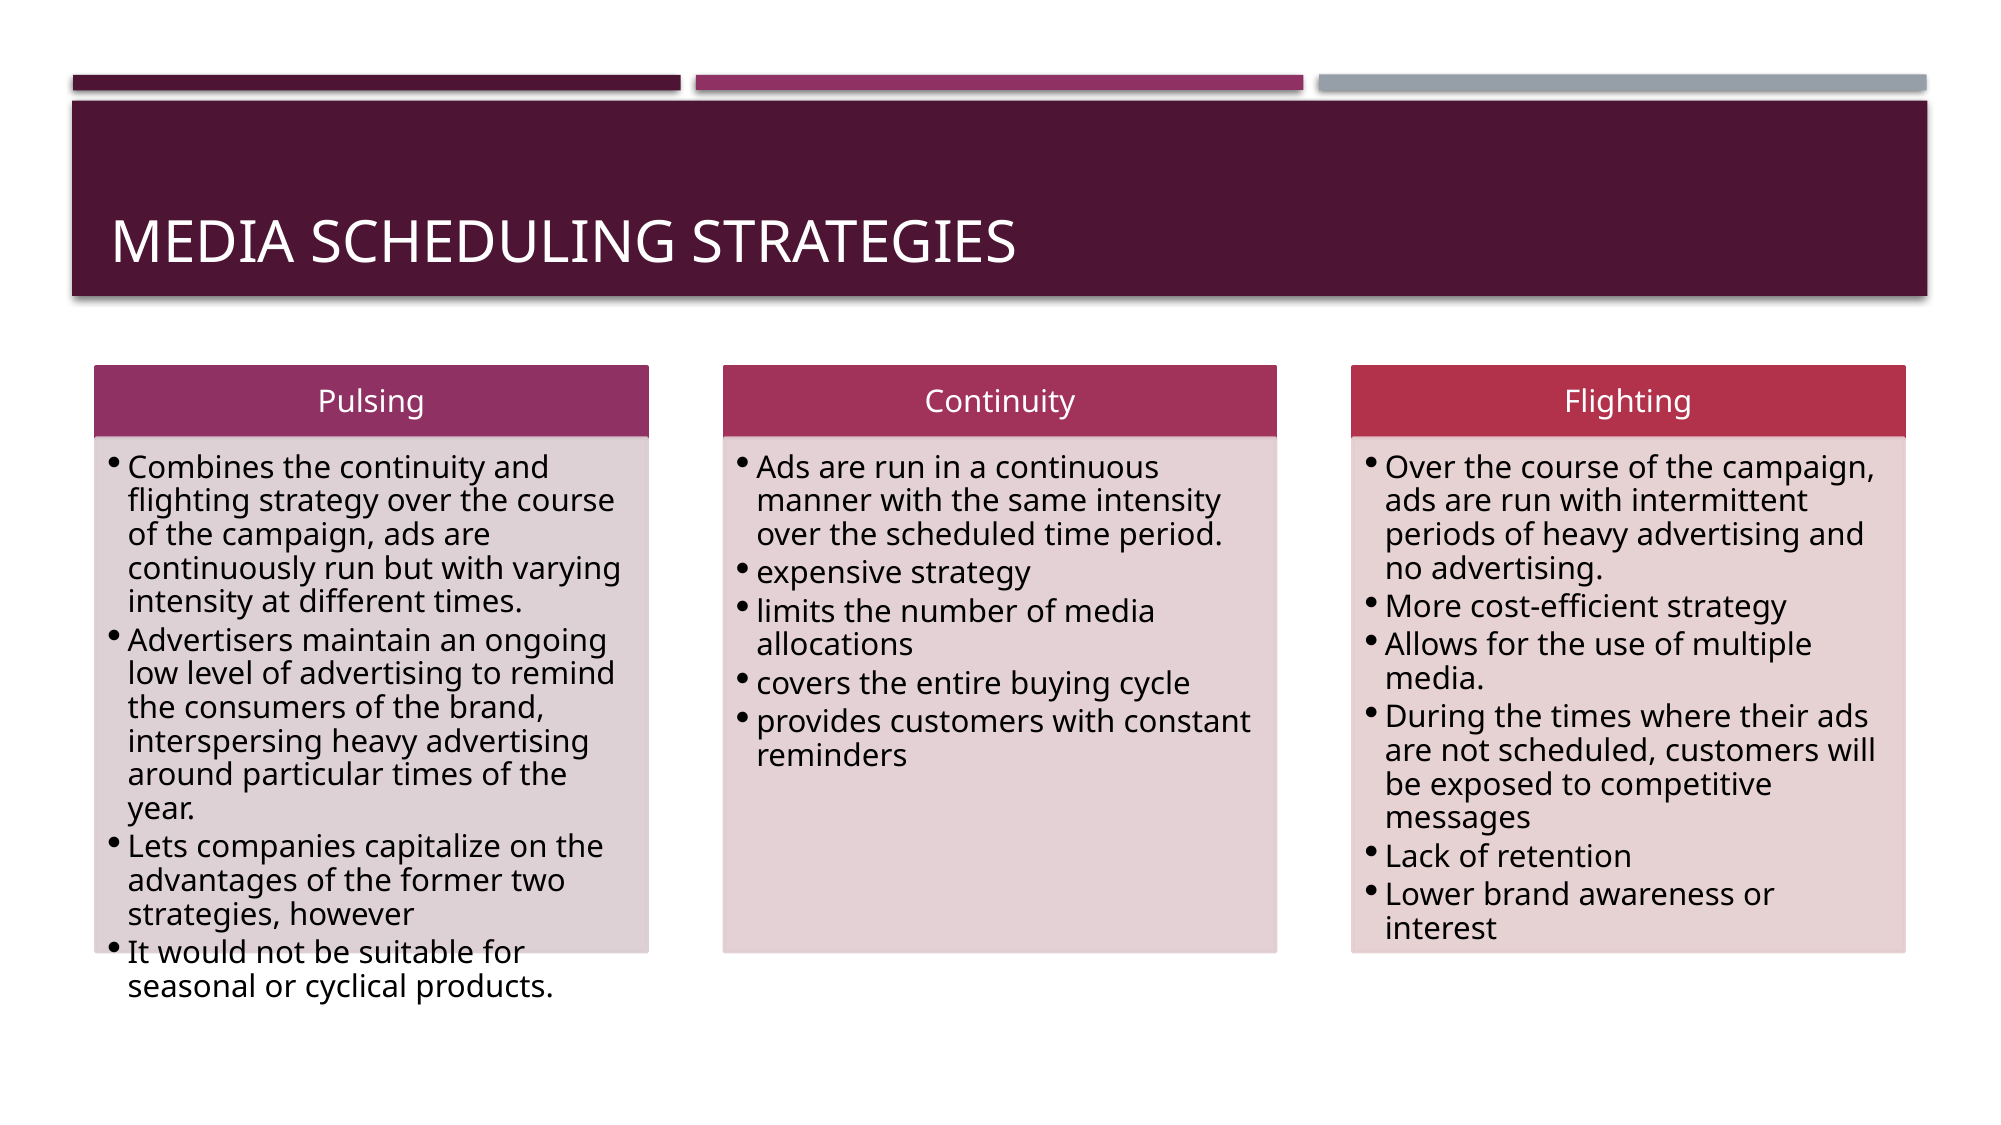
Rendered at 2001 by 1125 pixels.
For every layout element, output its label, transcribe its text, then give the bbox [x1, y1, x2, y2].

title Media scheduling strategies [95, 115, 1905, 282]
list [94, 357, 1906, 962]
